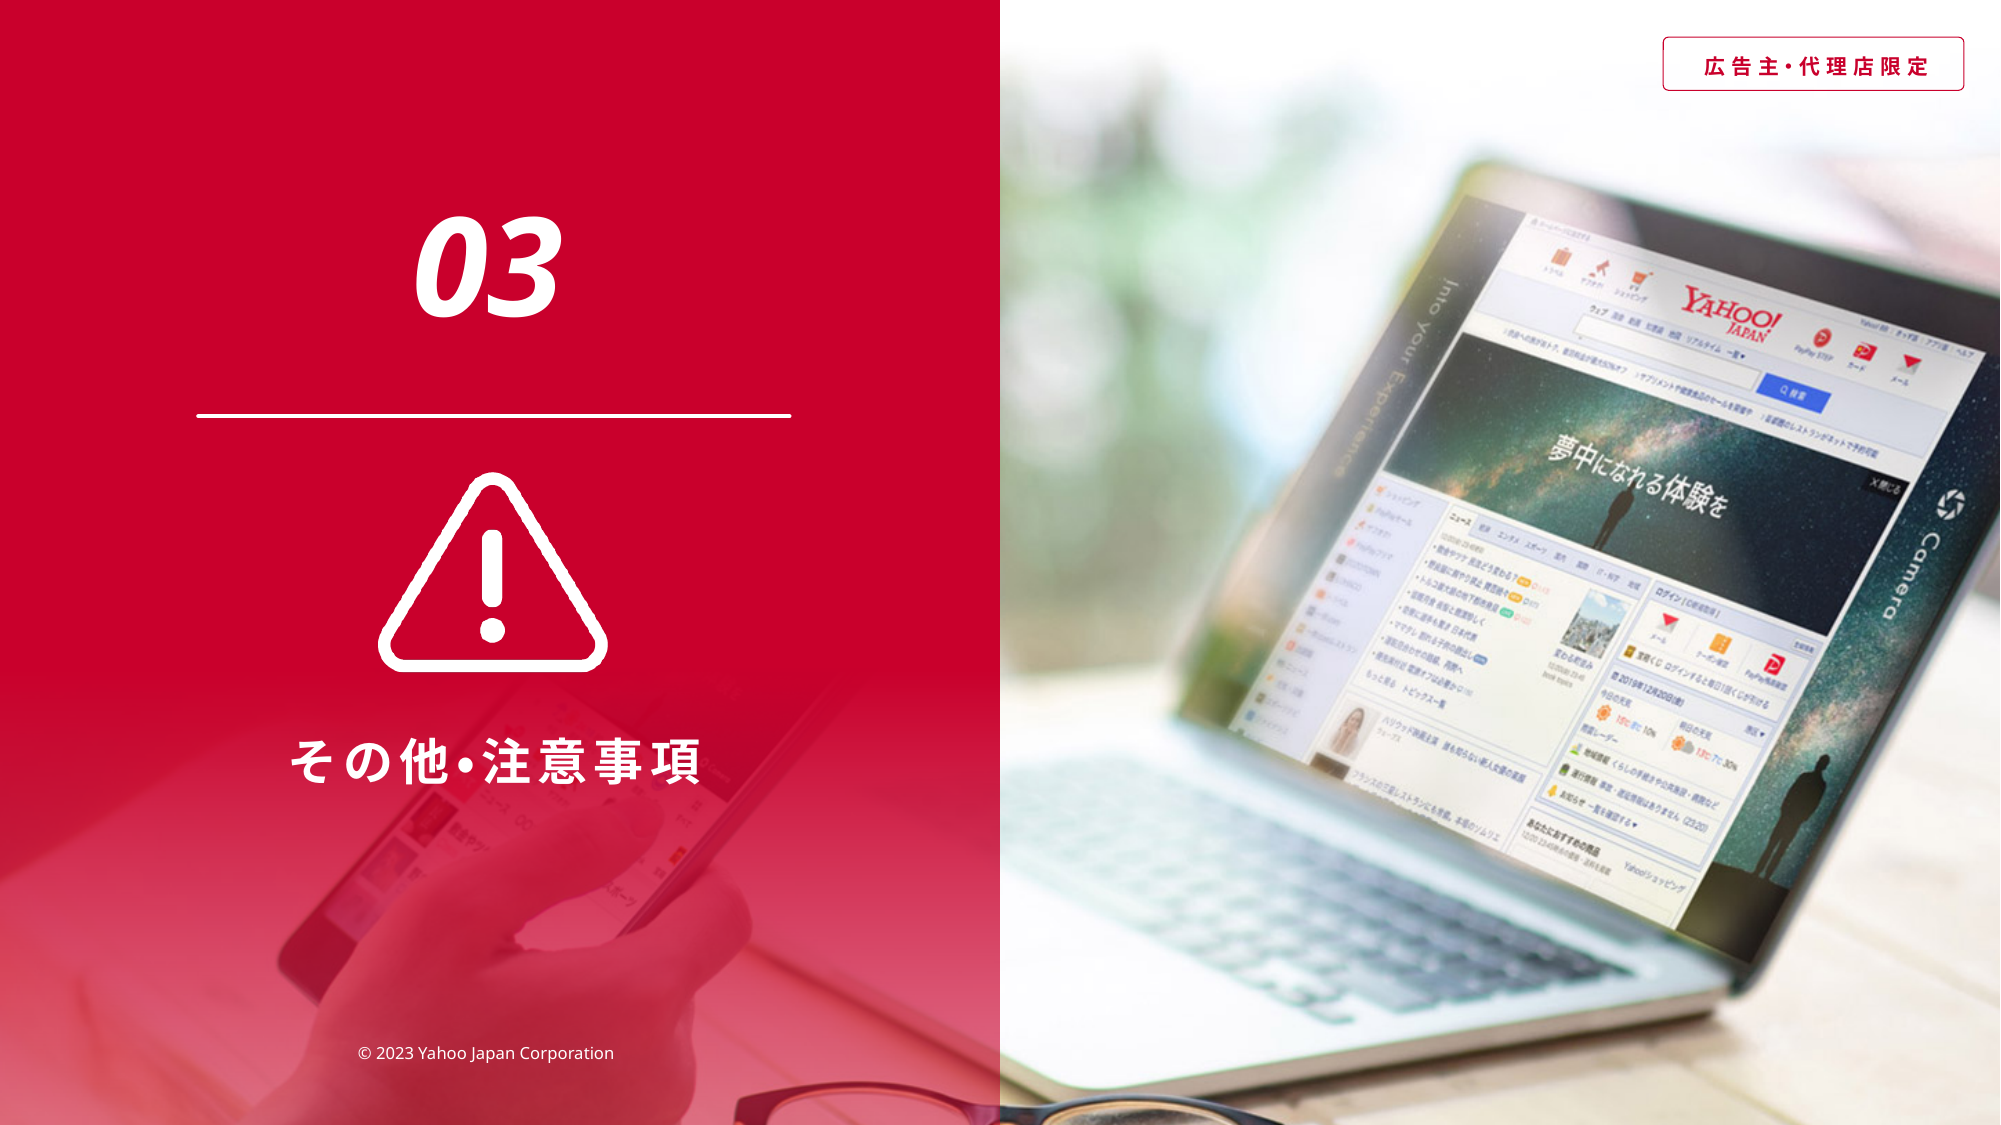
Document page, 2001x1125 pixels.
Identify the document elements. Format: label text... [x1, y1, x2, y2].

picture [1000, 0, 2000, 1125]
list 03 [397, 171, 587, 346]
list その他・注意事項 [198, 723, 790, 956]
picture [361, 454, 622, 696]
